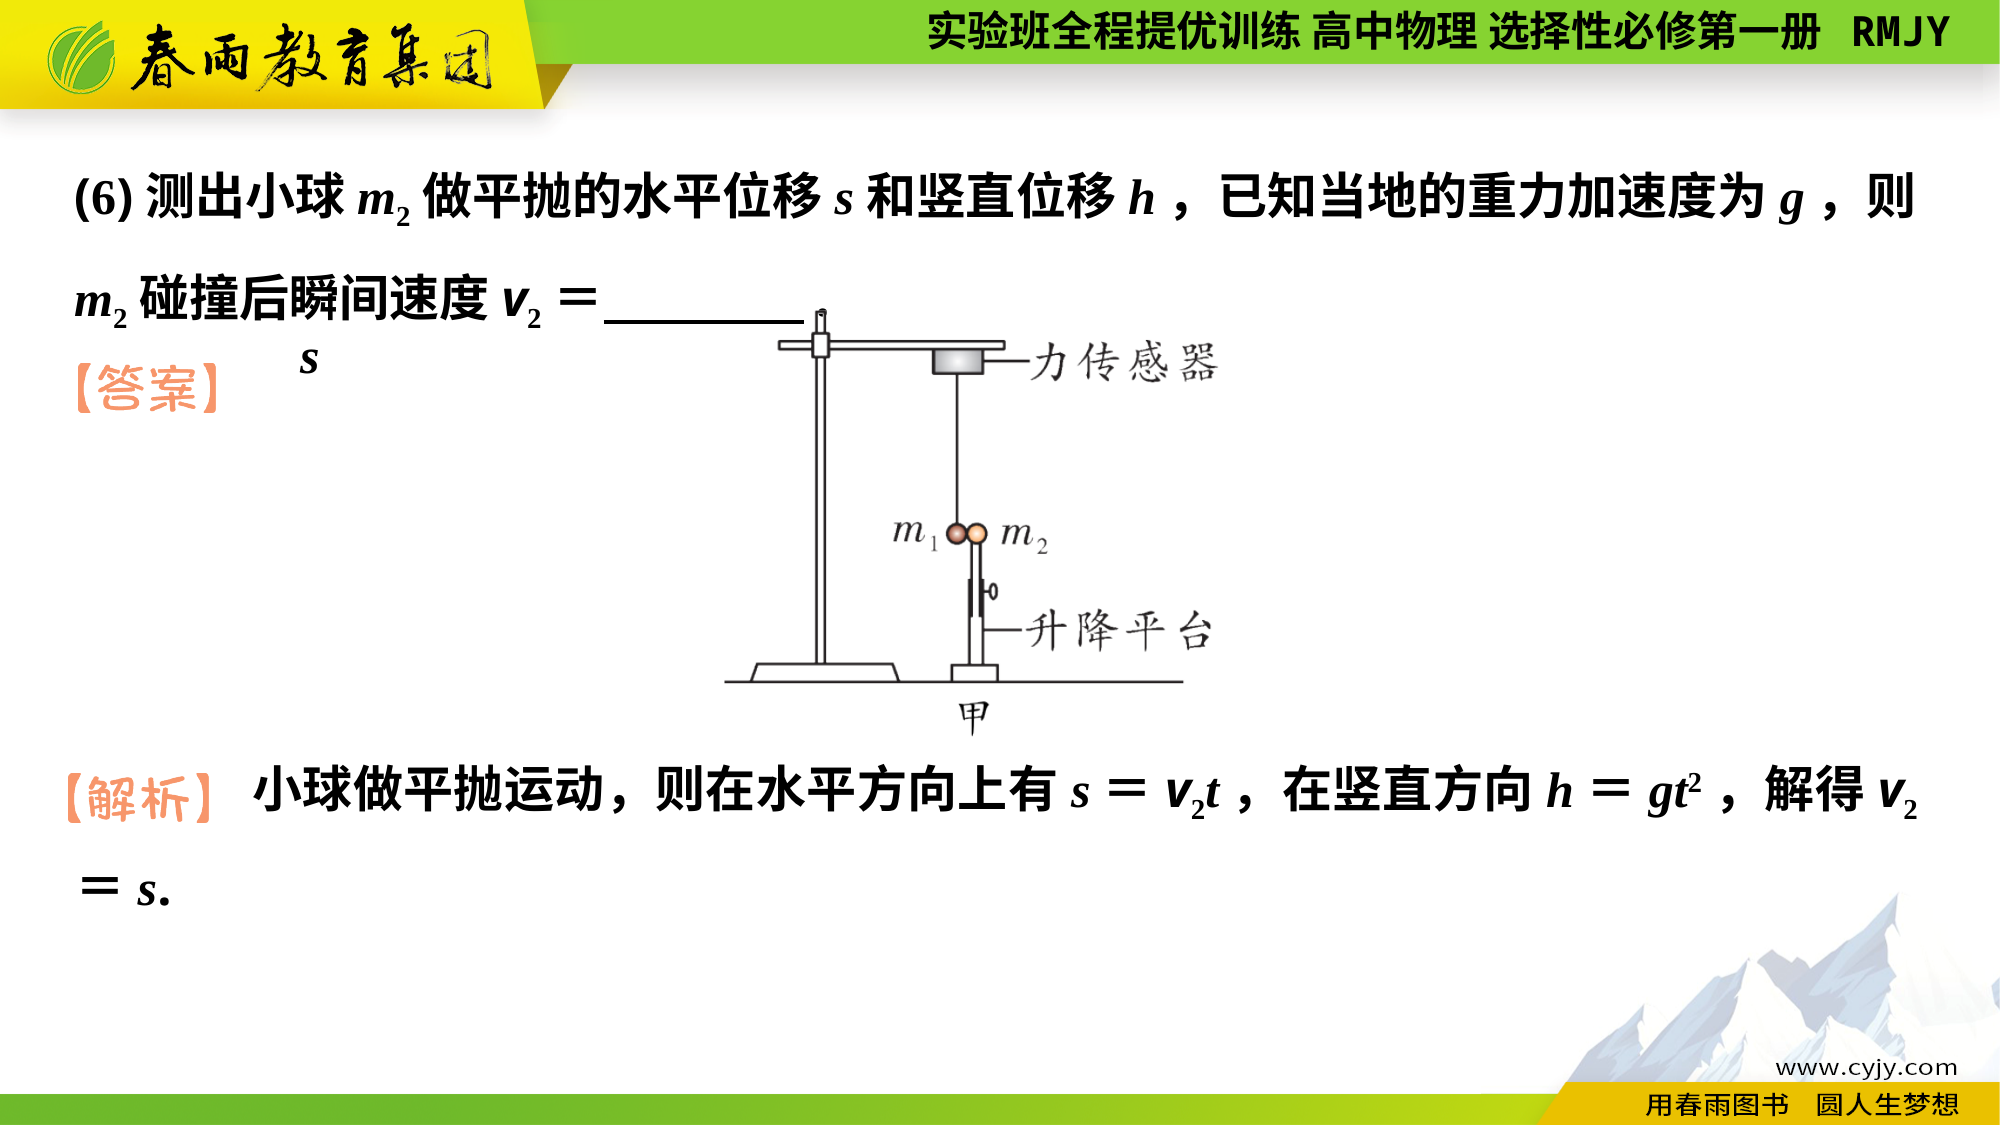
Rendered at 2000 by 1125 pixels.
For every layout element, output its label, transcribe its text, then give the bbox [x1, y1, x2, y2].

list (6)测出小球m2做平抛的水平位移s和竖直位移h，已知当地的重力加速度为g，则m2碰撞后瞬间速度v2＝ . [59, 122, 1944, 310]
picture [0, 0, 2000, 1125]
